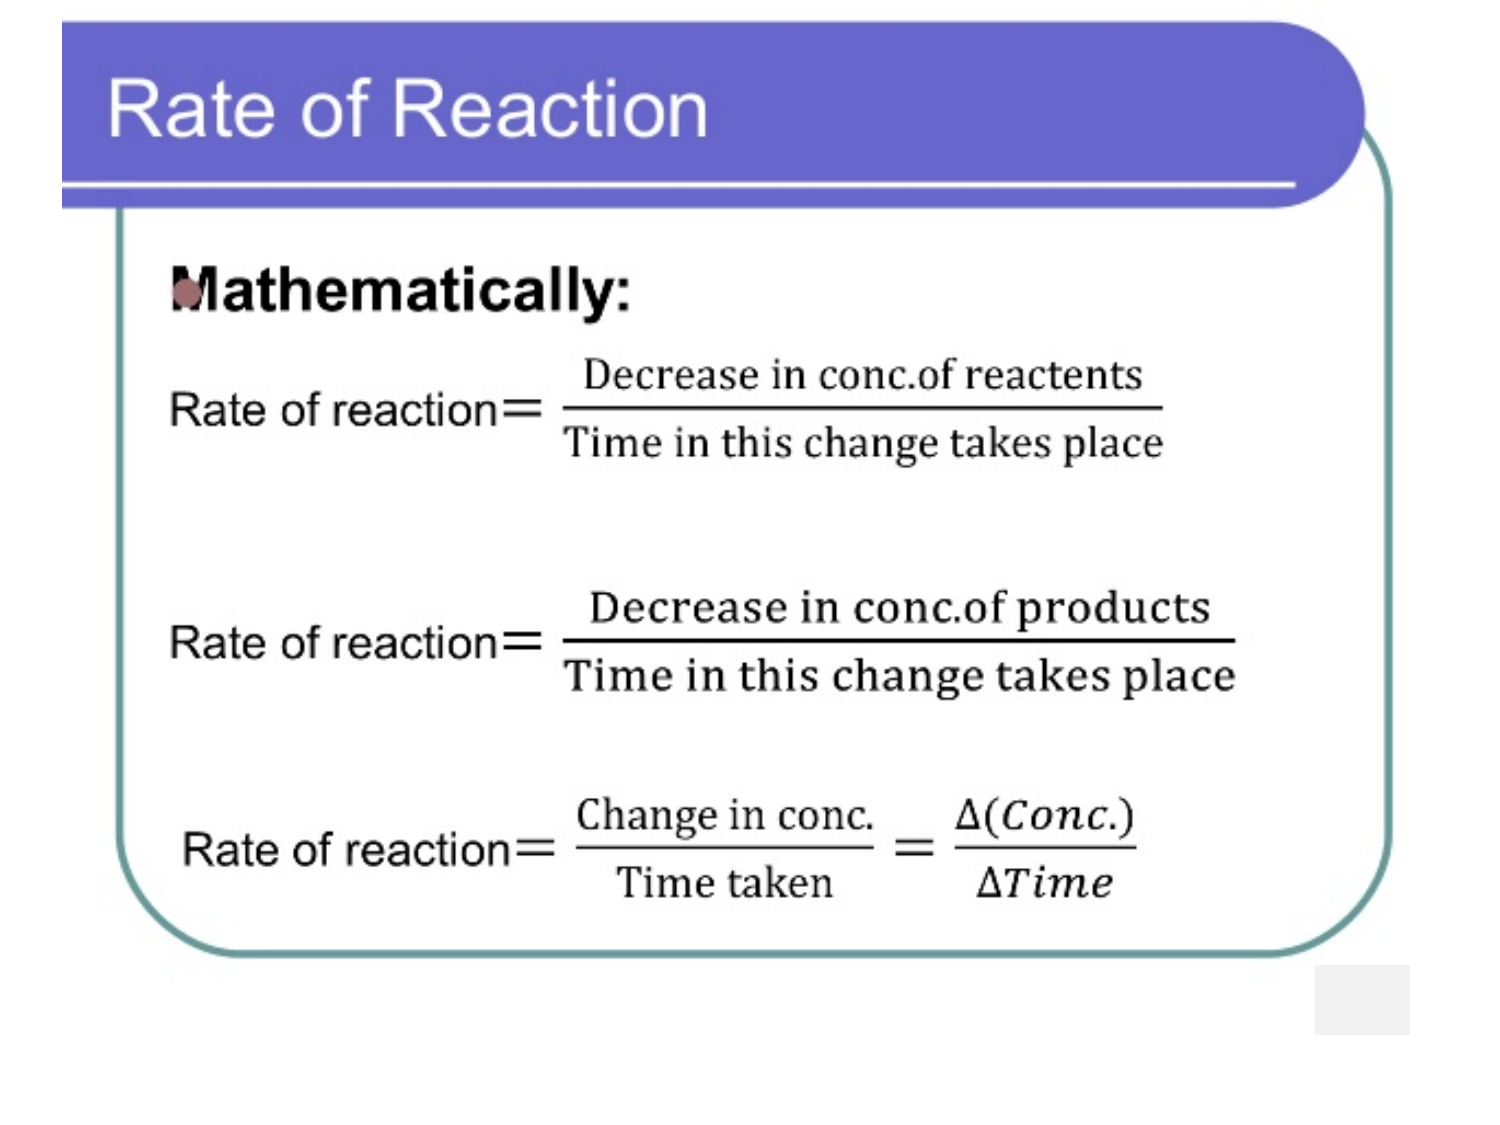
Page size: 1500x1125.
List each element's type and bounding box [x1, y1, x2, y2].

text_box [62, 0, 1460, 1049]
